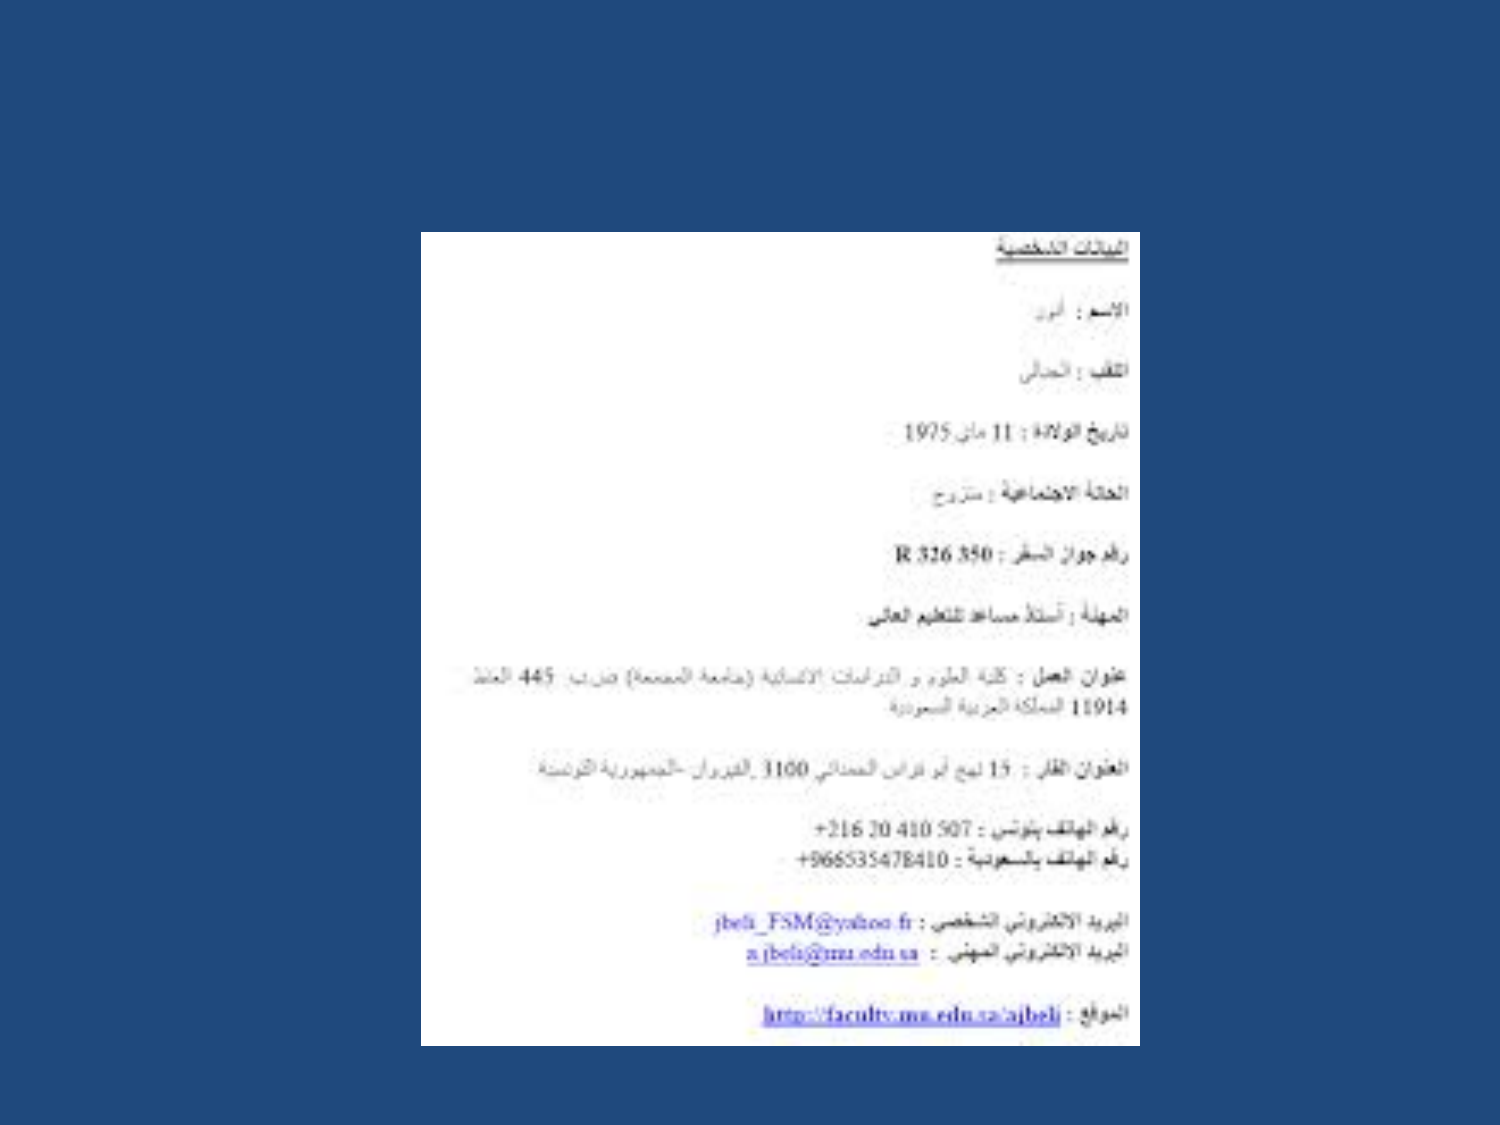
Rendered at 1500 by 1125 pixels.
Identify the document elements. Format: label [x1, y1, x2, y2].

list [421, 232, 1140, 1046]
